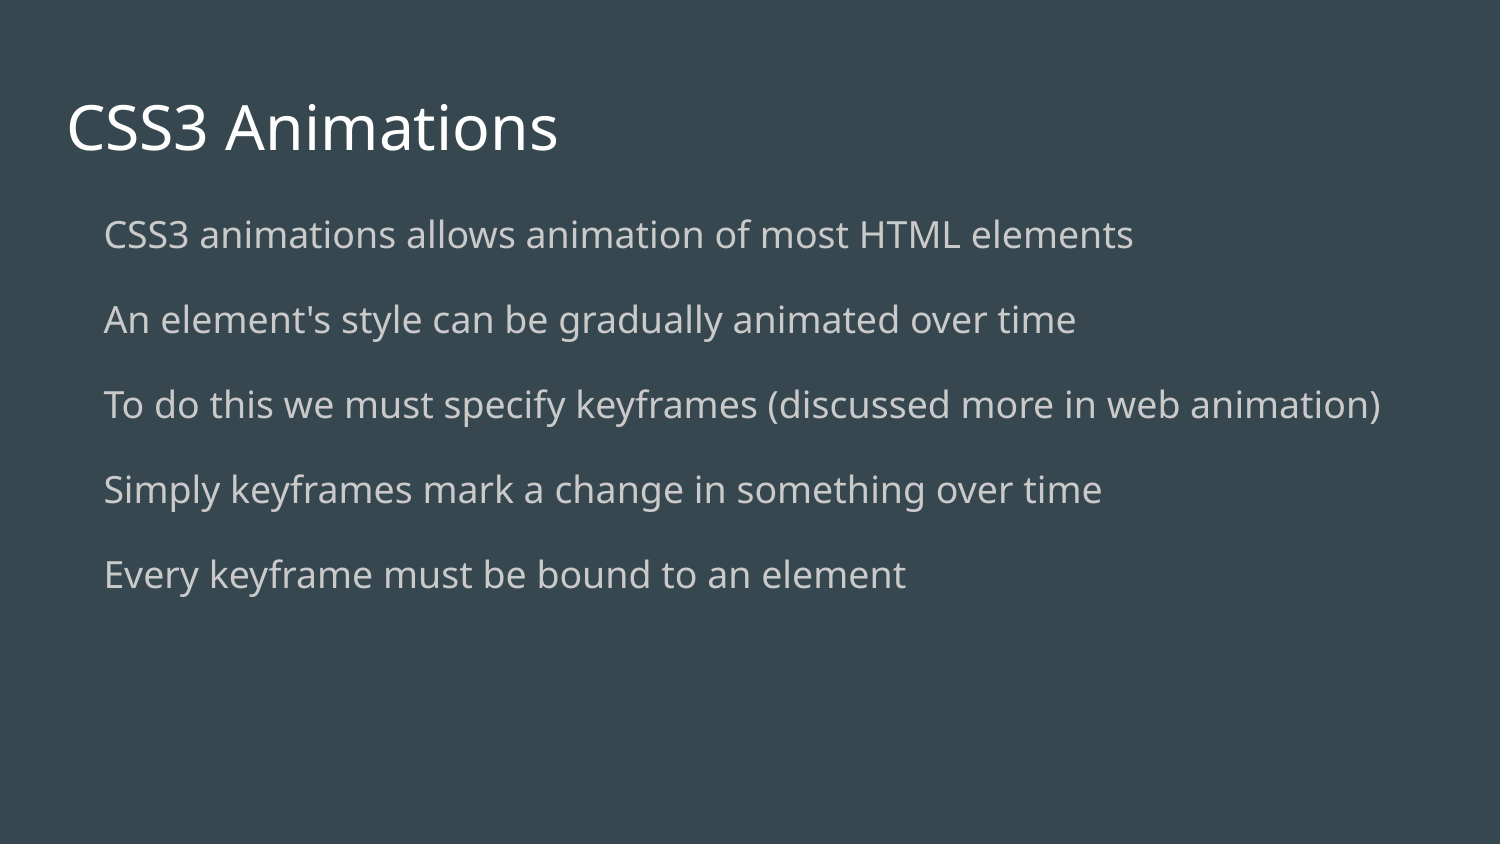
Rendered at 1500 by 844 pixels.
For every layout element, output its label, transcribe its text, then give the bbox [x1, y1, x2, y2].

list CSS3 animations allows animation of most HTML elements An element's style can be gradually animated over time To do this we must specify keyframes (discussed more in web animation) Simply keyframes mark a change in something over time Every keyframe must be bound to an element [51, 189, 1449, 750]
title CSS3 Animations [51, 72, 1449, 167]
